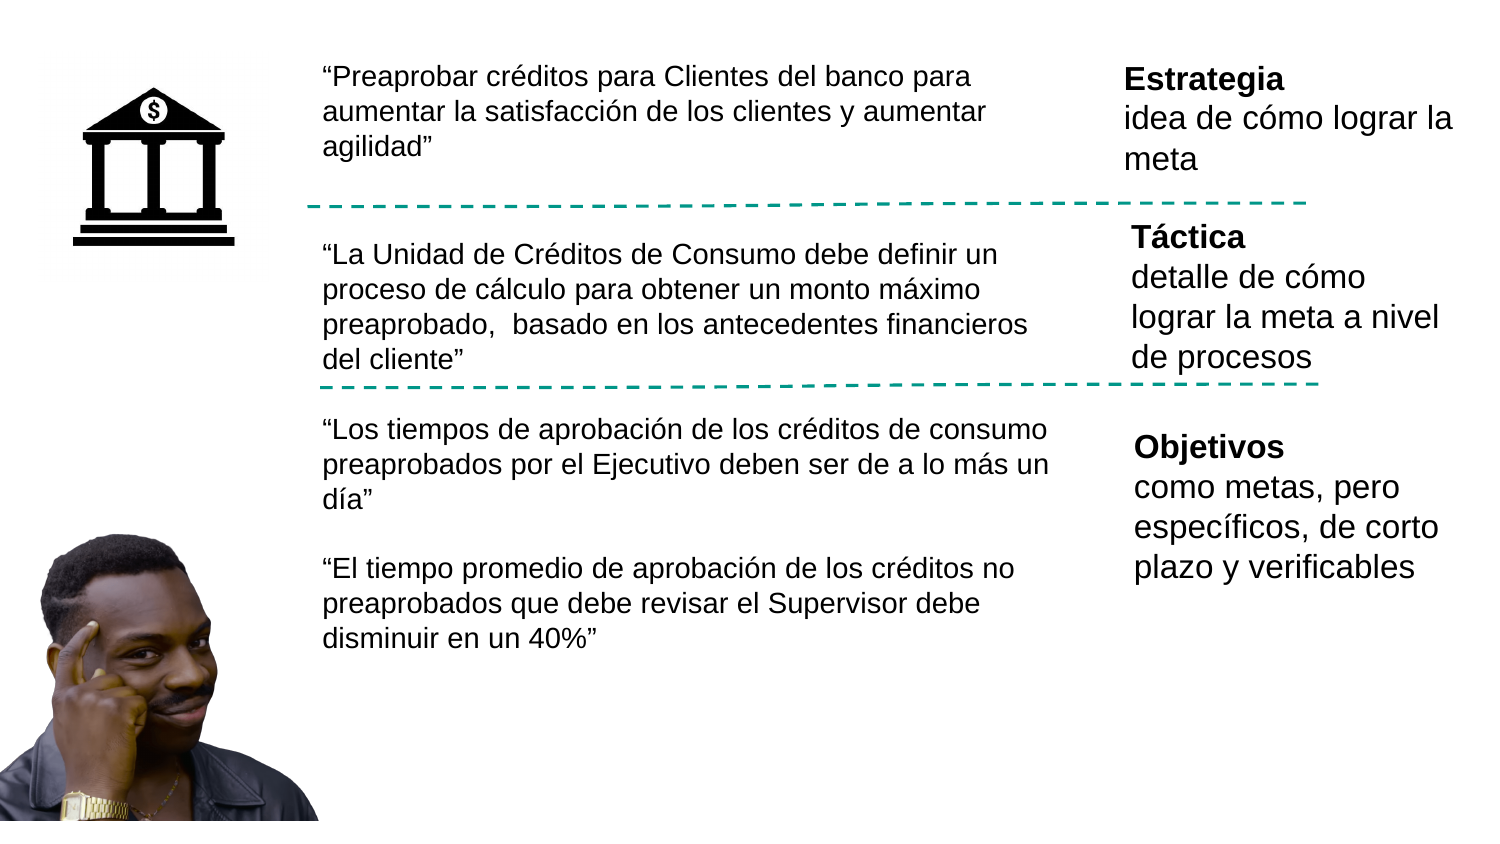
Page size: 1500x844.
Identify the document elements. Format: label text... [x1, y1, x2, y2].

picture [0, 501, 321, 821]
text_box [319, 383, 1320, 388]
picture [38, 51, 269, 282]
text_box “Preaprobar créditos para Clientes del banco para aumentar la satisfacción de los clientes y aumentar agilidad” [307, 41, 1028, 143]
text_box [1077, 248, 1500, 327]
text_box “La Unidad de Créditos de Consumo debe definir un proceso de cálculo para obtener un monto máximo preaprobado, basado en los antecedentes financieros del cliente” “Los tiempos de aprobación de los créditos de consumo preaprobados por el Ejecutivo deben ser de a lo más un día” “El tiempo promedio de aprobación de los créditos no preaprobados que debe revisar el Supervisor debe disminuir en un 40%” [307, 220, 1077, 716]
text_box Objetivos como metas, pero específicos, de corto plazo y verificables [1118, 410, 1496, 478]
text_box Estrategia idea de cómo lograr la meta [1109, 41, 1487, 109]
text_box Táctica detalle de cómo lograr la meta a nivel de procesos [1115, 200, 1474, 268]
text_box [307, 202, 1308, 207]
